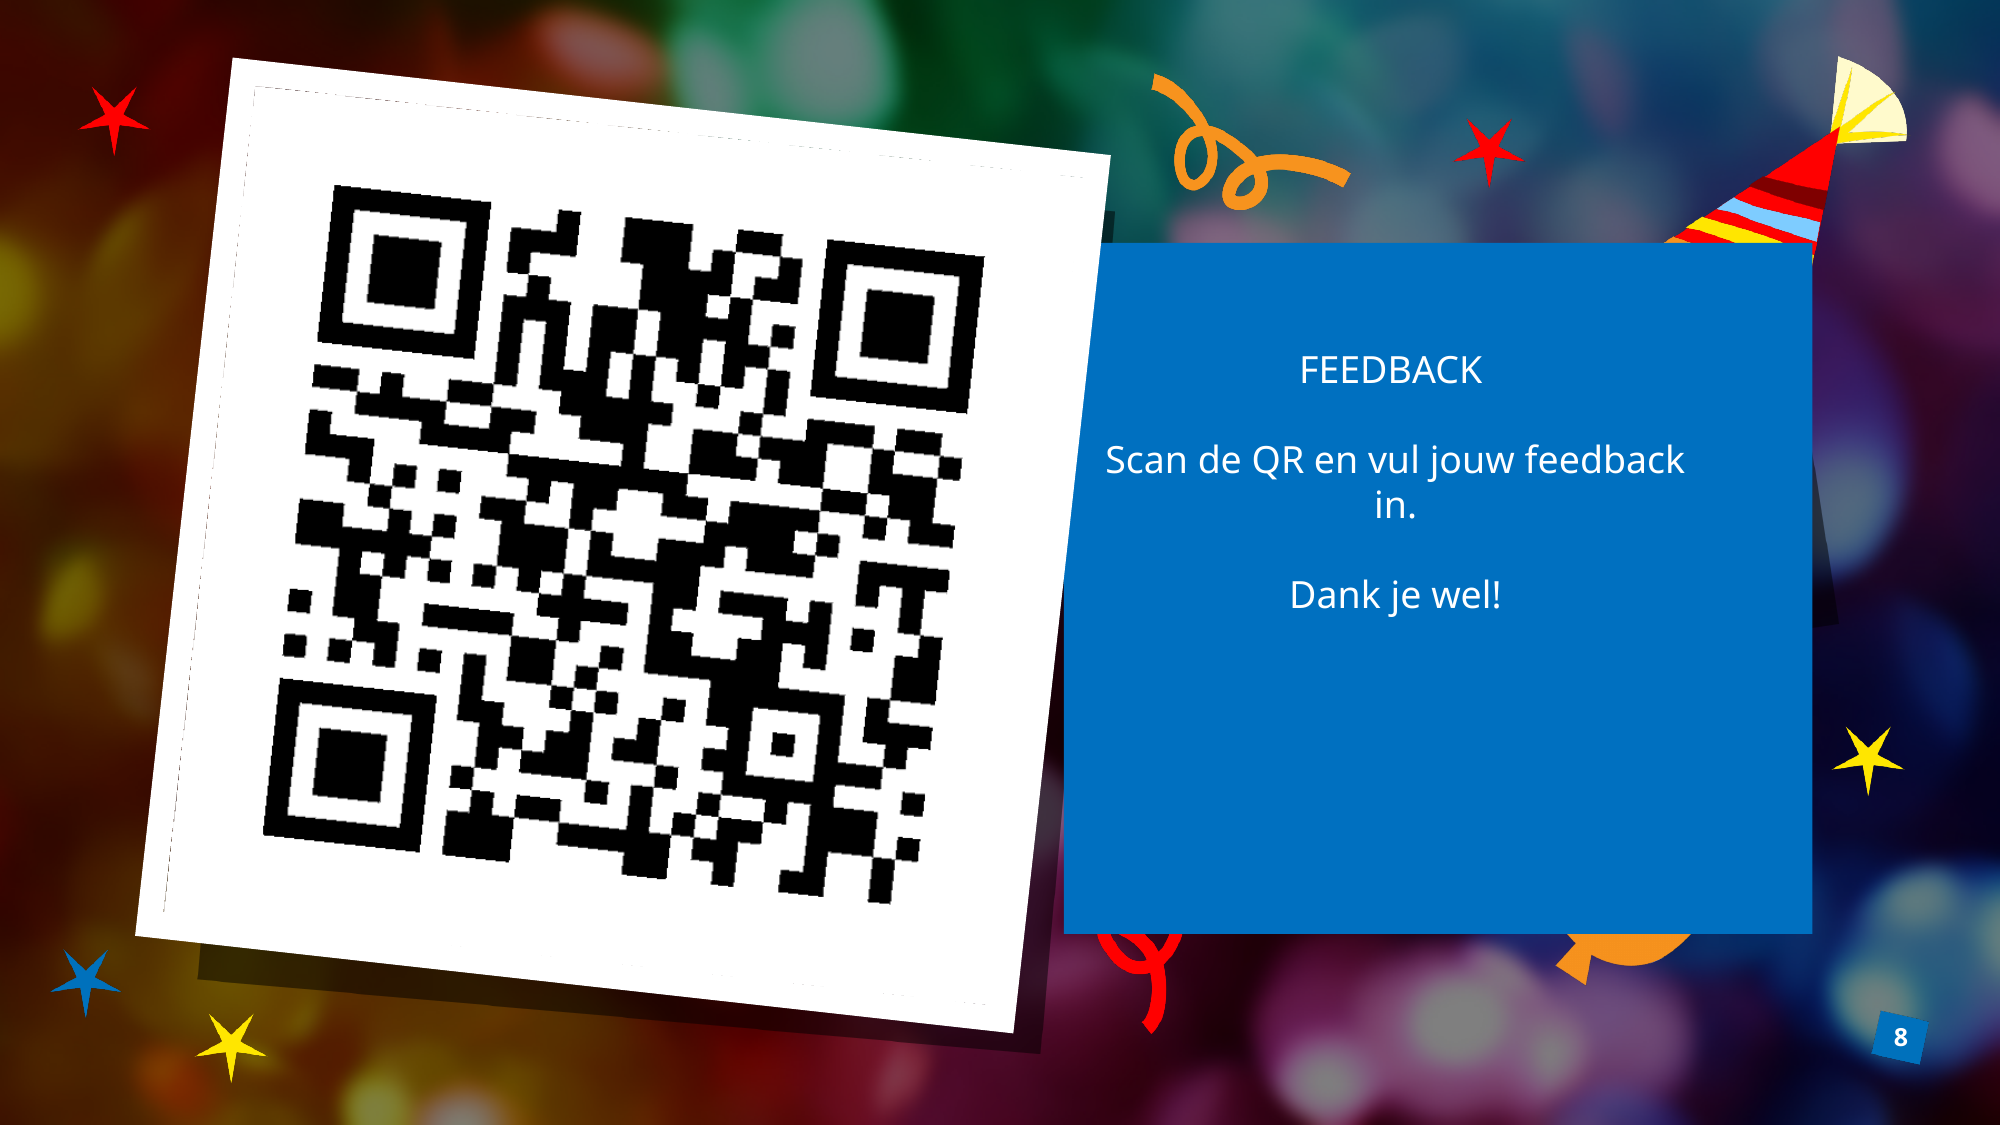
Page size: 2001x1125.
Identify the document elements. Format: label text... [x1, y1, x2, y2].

slide_number 8 [1866, 1008, 1936, 1069]
text_box FEEDBACK Scan de QR en vul jouw feedback in. Dank je wel! [1082, 338, 1709, 624]
text_box [1063, 242, 1813, 934]
text_box [1106, 934, 1778, 1006]
picture [0, 0, 2000, 1125]
